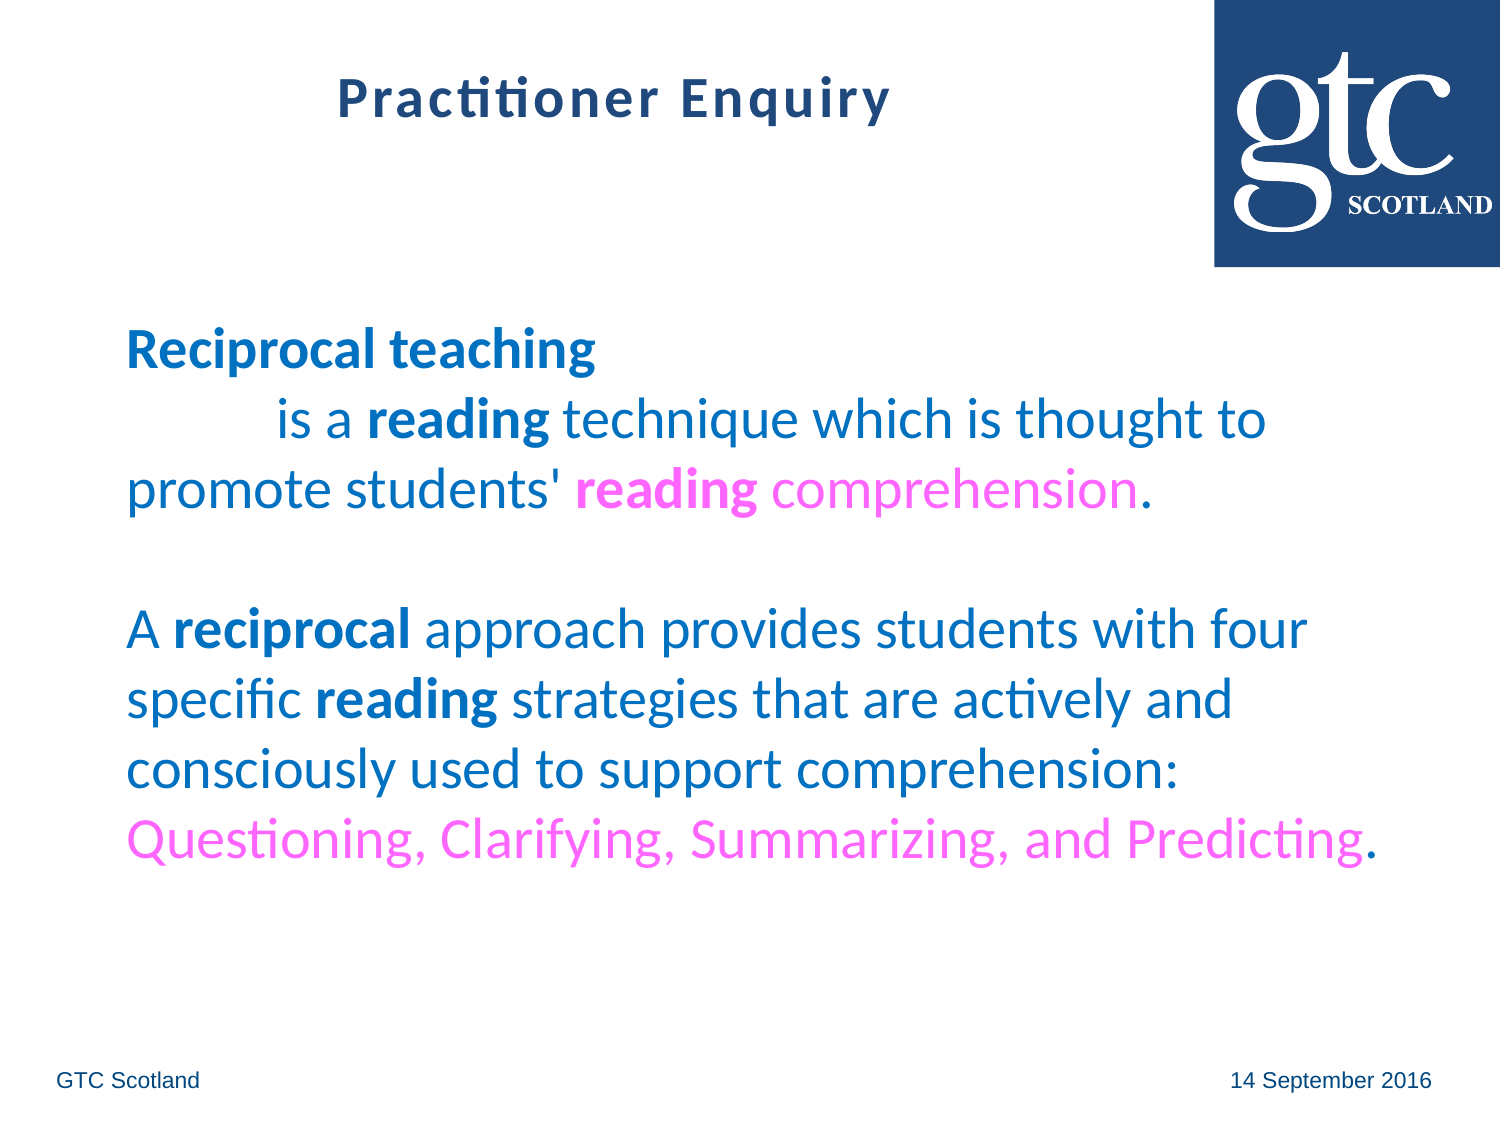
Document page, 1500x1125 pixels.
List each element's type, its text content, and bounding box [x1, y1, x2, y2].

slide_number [1074, 1058, 1447, 1102]
picture [1234, 51, 1492, 232]
title Practitioner Enquiry [41, 51, 1188, 200]
footer GTC Scotland [41, 1058, 529, 1102]
text_box Reciprocal teaching is a reading technique which is thought to promote students' reading comprehension. A reciprocal approach provides students with four specific reading strategies that are actively and consciously used to support comprehension: Questioning, Clarifying, Summarizing, and Predicting. [112, 302, 1400, 878]
